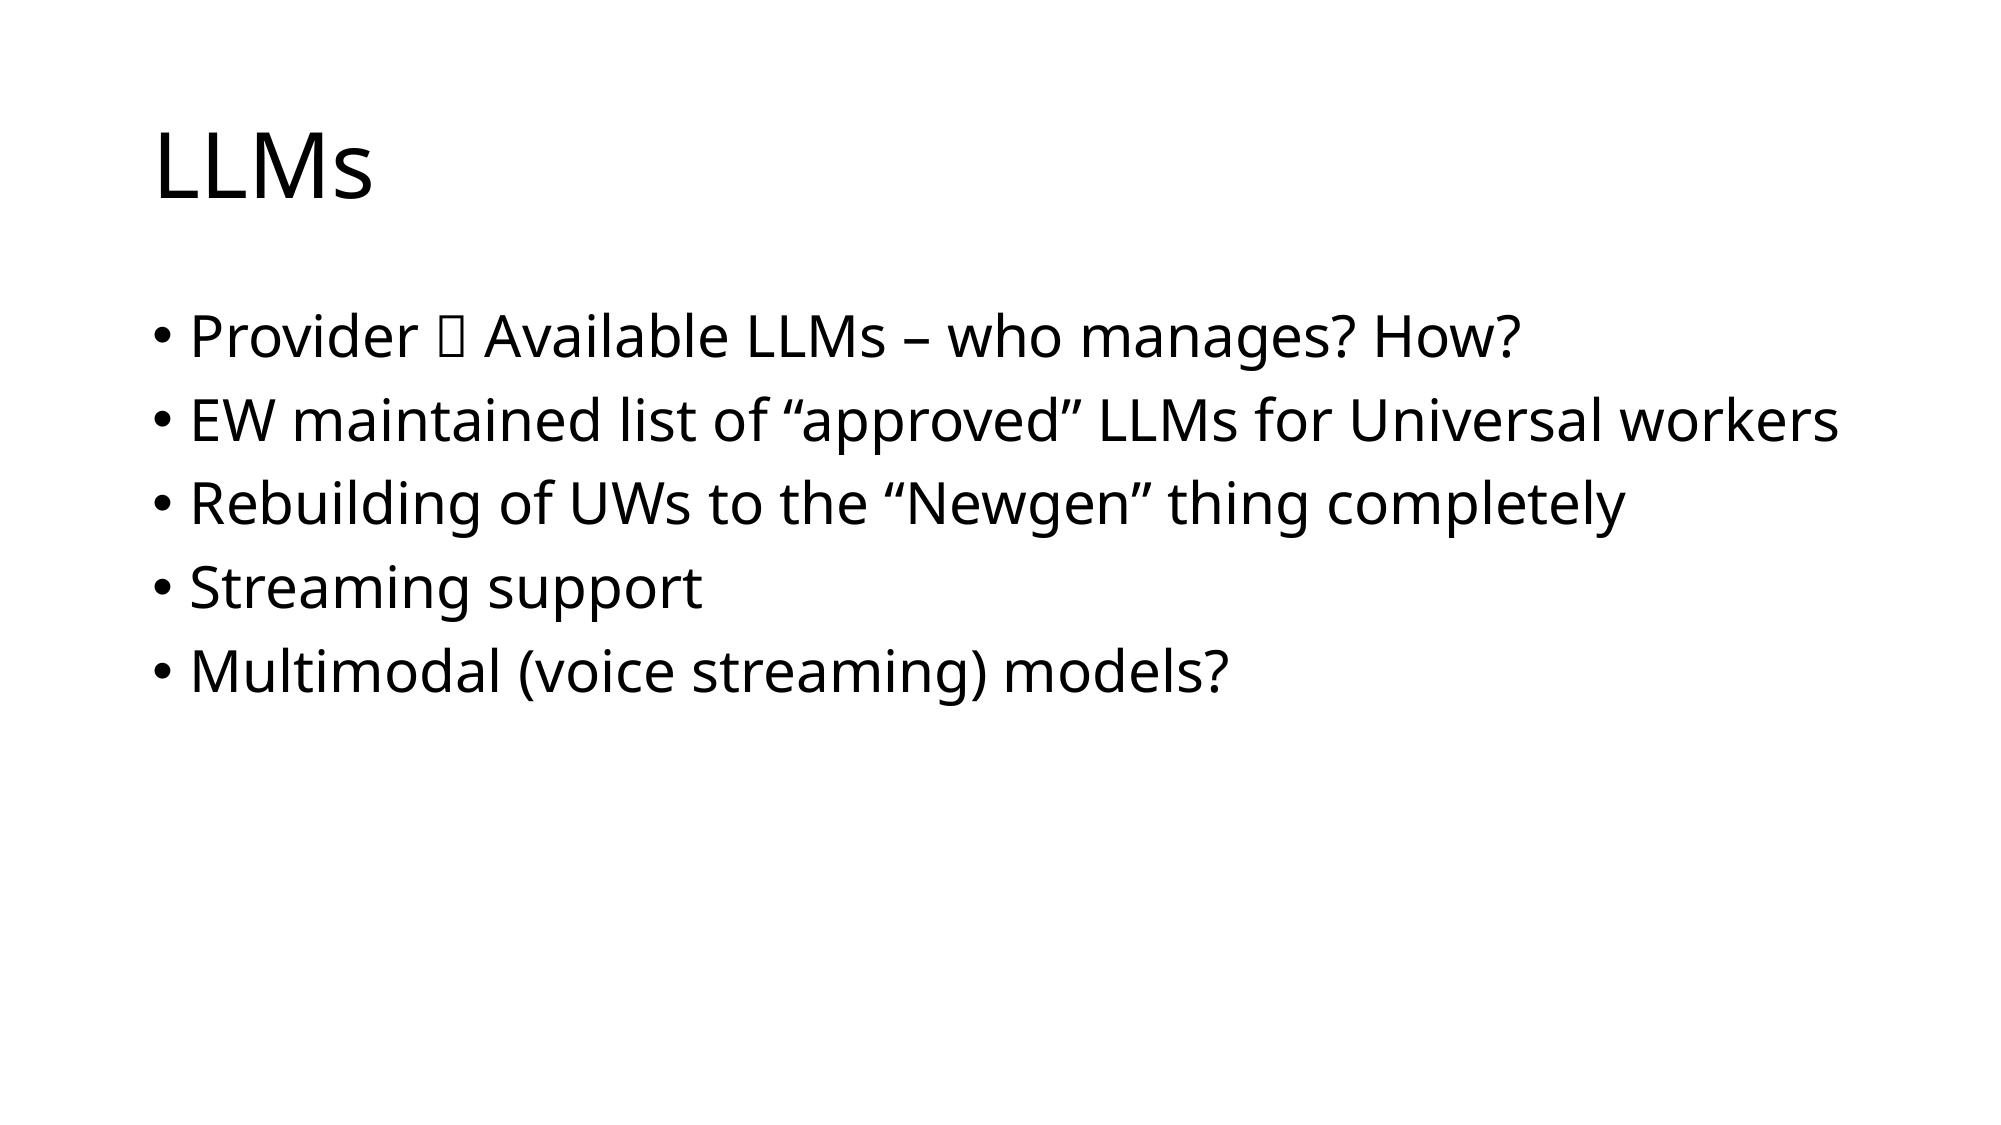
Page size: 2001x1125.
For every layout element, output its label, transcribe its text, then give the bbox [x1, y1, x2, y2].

list Provider  Available LLMs – who manages? How? EW maintained list of “approved” LLMs for Universal workers Rebuilding of UWs to the “Newgen” thing completely Streaming support Multimodal (voice streaming) models? [137, 299, 1863, 1014]
title LLMs [137, 59, 1863, 278]
